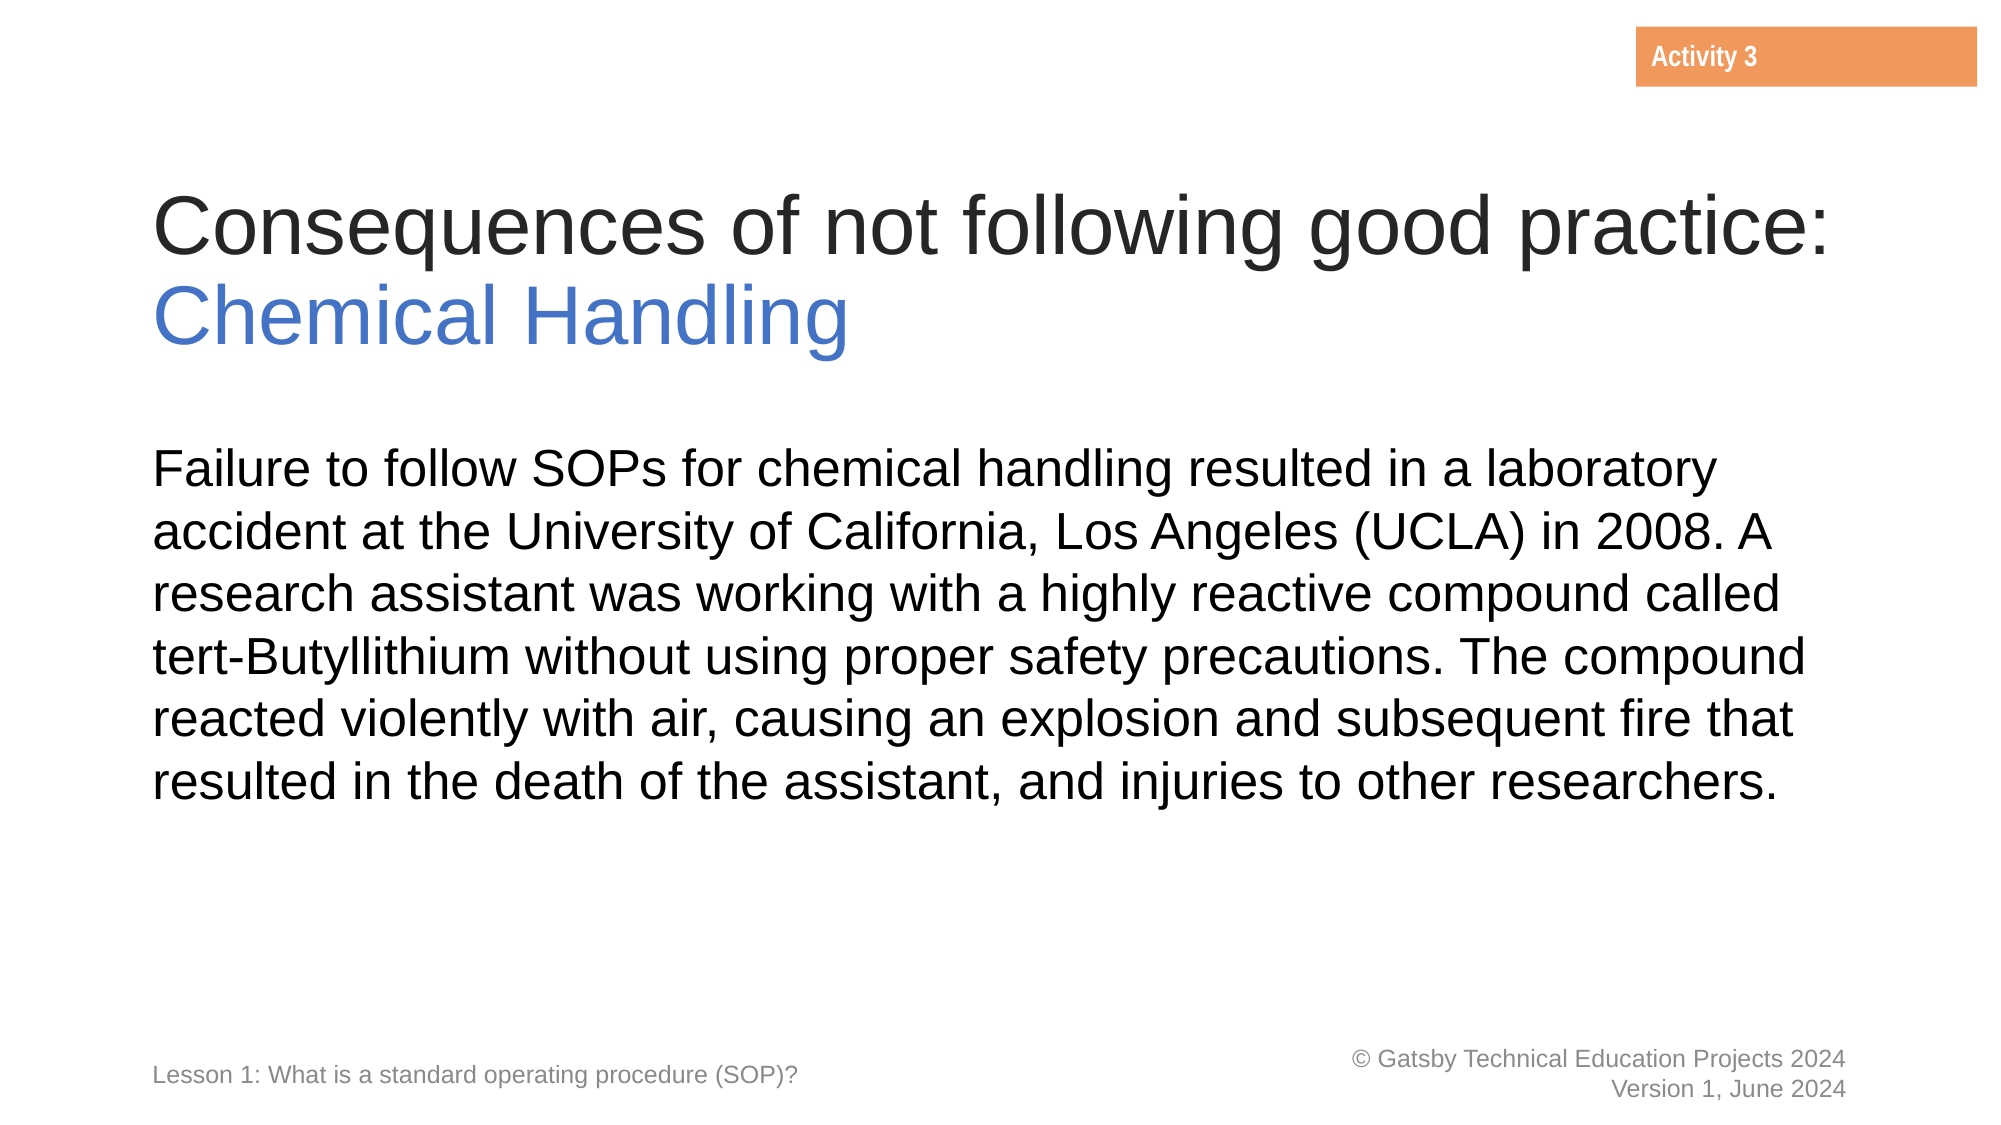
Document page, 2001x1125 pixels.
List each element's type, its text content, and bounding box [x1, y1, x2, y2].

title Consequences of not following good practice: Chemical Handling [137, 163, 1863, 382]
list Activity 3 [1636, 26, 1978, 87]
list Lesson 1: What is a standard operating procedure (SOP)? [137, 1042, 829, 1103]
text_box Failure to follow SOPs for chemical handling resulted in a laboratory accident at the University of California, Los Angeles (UCLA) in 2008. A research assistant was working with a highly reactive compound called tert-Butyllithium without using proper safety precautions. The compound reacted violently with air, causing an explosion and subsequent fire that resulted in the death of the assistant, and injuries to other researchers. [137, 419, 1894, 825]
